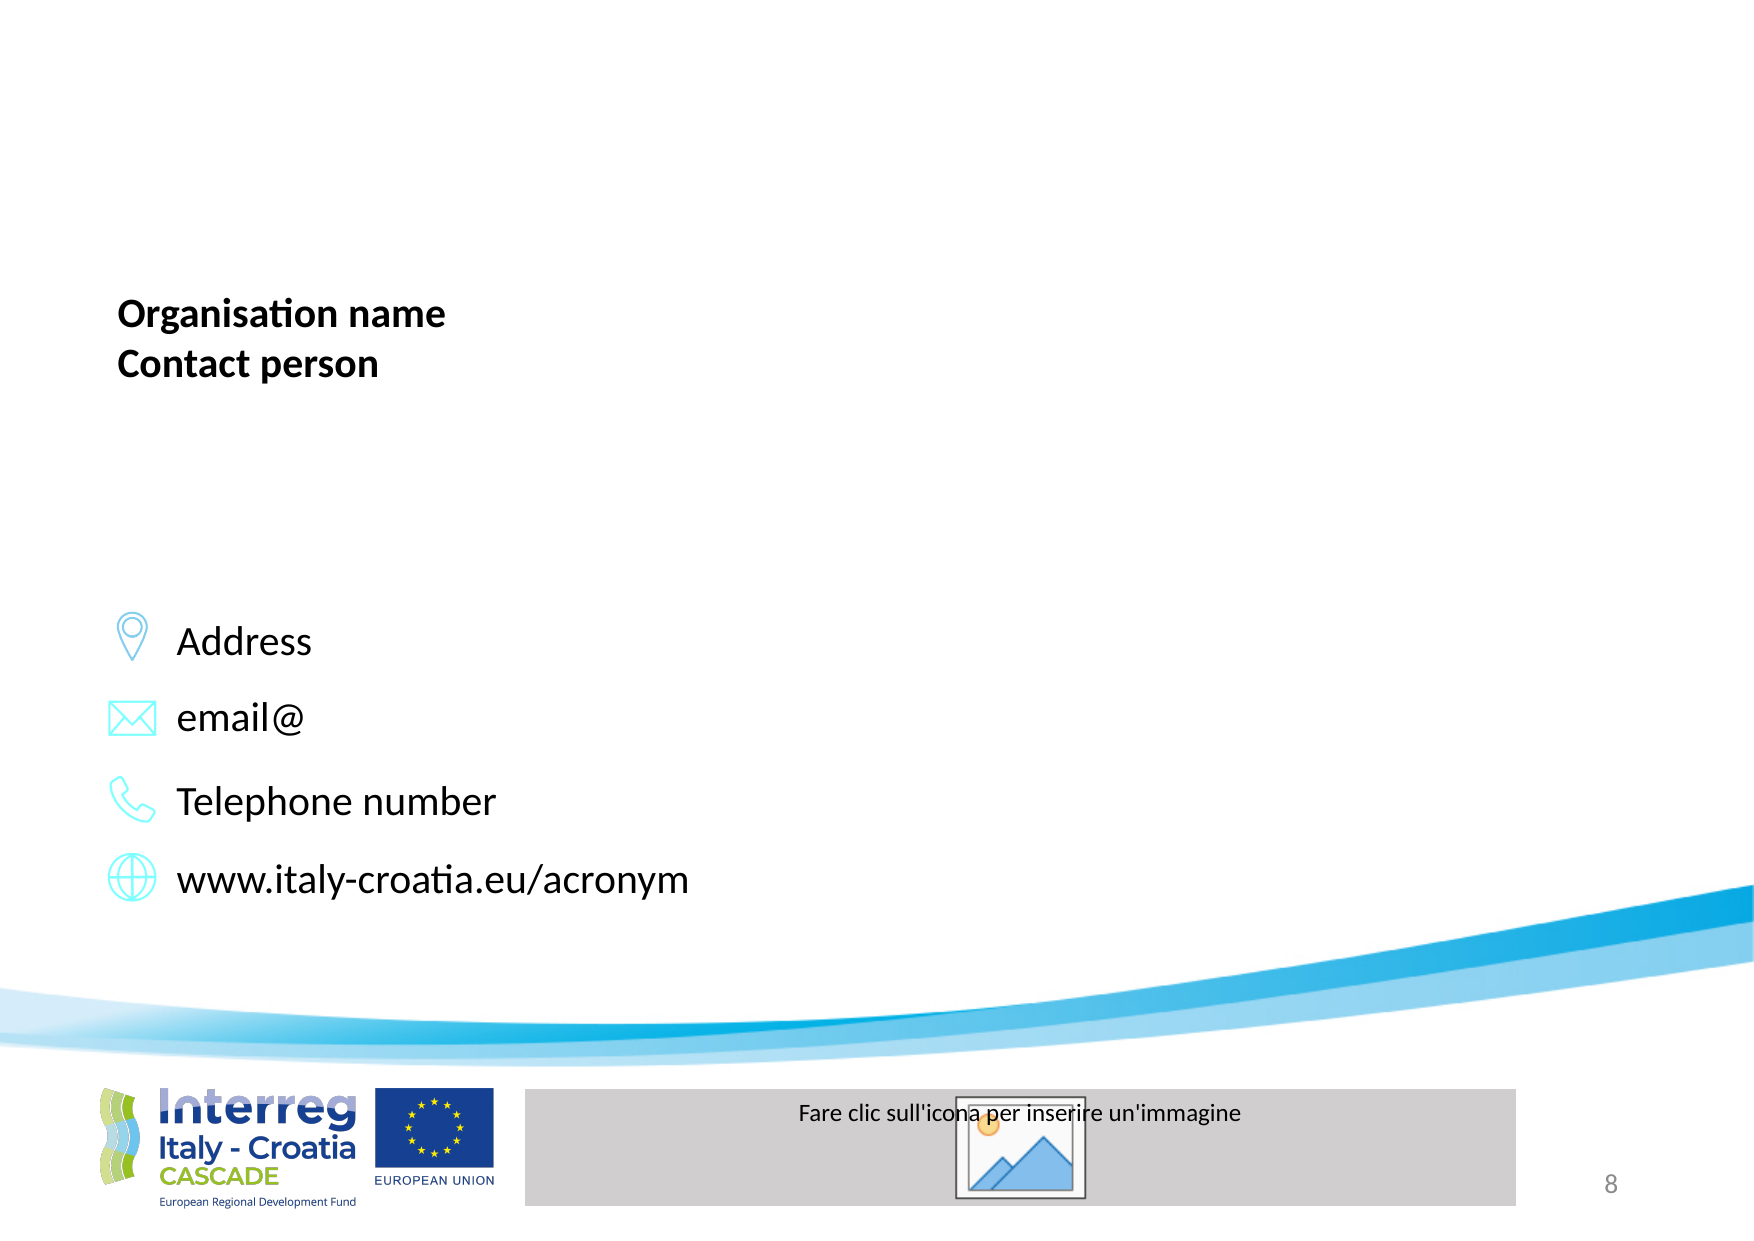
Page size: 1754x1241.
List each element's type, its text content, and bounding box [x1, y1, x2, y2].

picture [0, 847, 1754, 1219]
text_box Address [161, 606, 1190, 671]
slide_number 8 [1526, 1149, 1634, 1216]
picture [102, 688, 161, 748]
text_box www.italy-croatia.eu/acronym [161, 844, 1190, 910]
text_box email@ [161, 682, 1190, 748]
text_box Telephone number [161, 766, 1190, 832]
picture [102, 606, 161, 666]
picture [103, 769, 161, 829]
text_box Organisation name Contact person [102, 278, 1190, 394]
